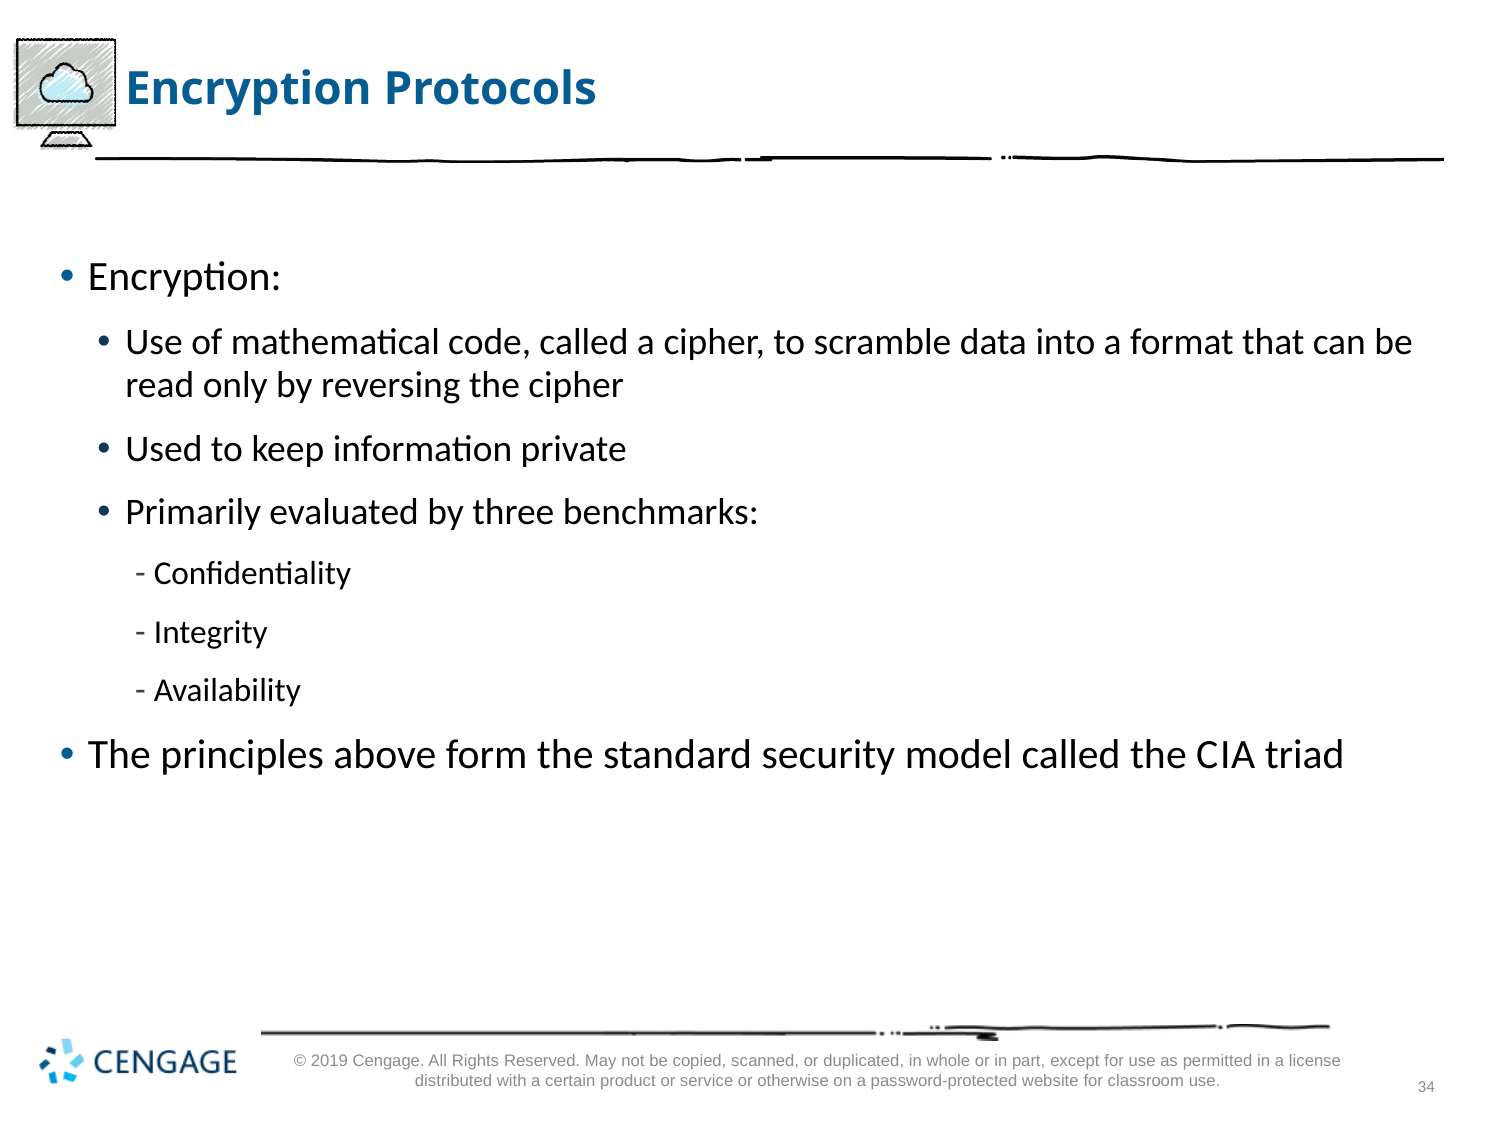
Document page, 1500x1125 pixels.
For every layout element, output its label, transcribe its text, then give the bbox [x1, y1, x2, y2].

picture [261, 1024, 1331, 1041]
title Encryption Protocols [125, 66, 1442, 116]
picture [13, 36, 117, 151]
picture [95, 155, 1444, 163]
picture [19, 1025, 249, 1096]
footer © 2019 Cengage. All Rights Reserved. May not be copied, scanned, or duplicated, in whole or in part, except for use as permitted in a license distributed with a certain product or service or otherwise on a password-protected website for classroom use. [262, 1050, 1375, 1091]
list Encryption: Use of mathematical code, called a cipher, to scramble data into a format that can be read only by reversing the cipher Used to keep information private Primarily evaluated by three benchmarks: Confidentiality Integrity Availability The principles above form the standard security model called the C I A triad [59, 252, 1441, 784]
